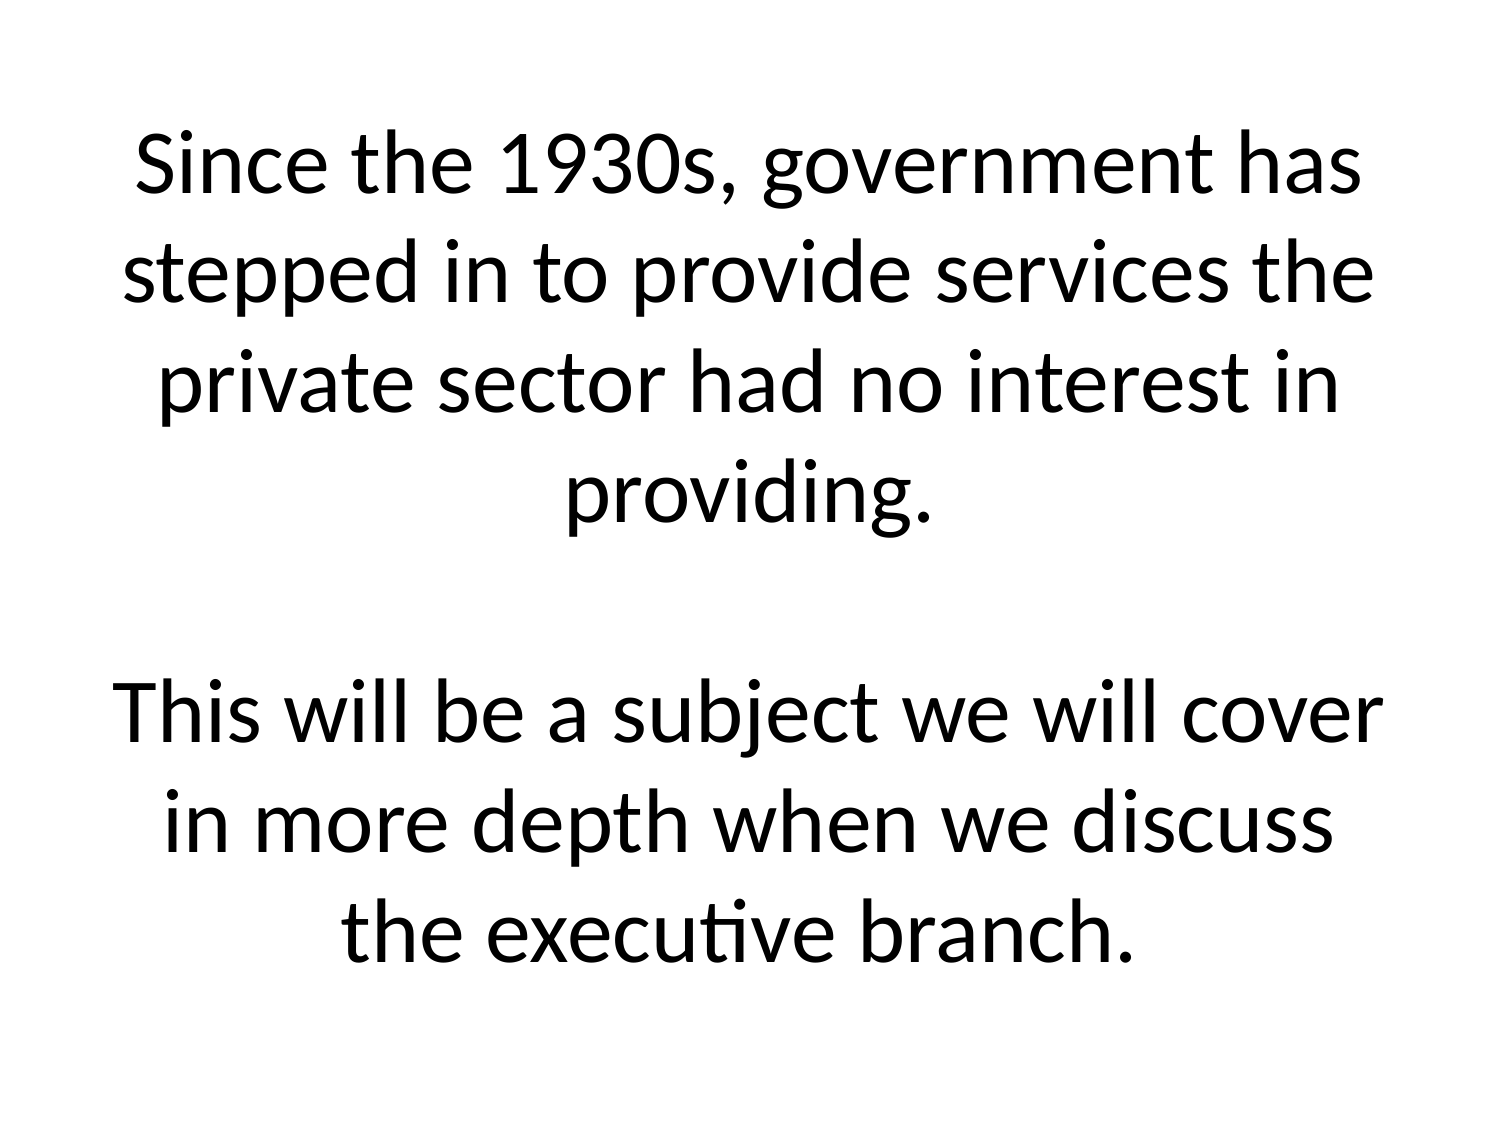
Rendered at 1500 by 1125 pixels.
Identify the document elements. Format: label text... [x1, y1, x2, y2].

title Since the 1930s, government has stepped in to provide services the private sector had no interest in providing. This will be a subject we will cover in more depth when we discuss the executive branch. [74, 44, 1426, 1038]
